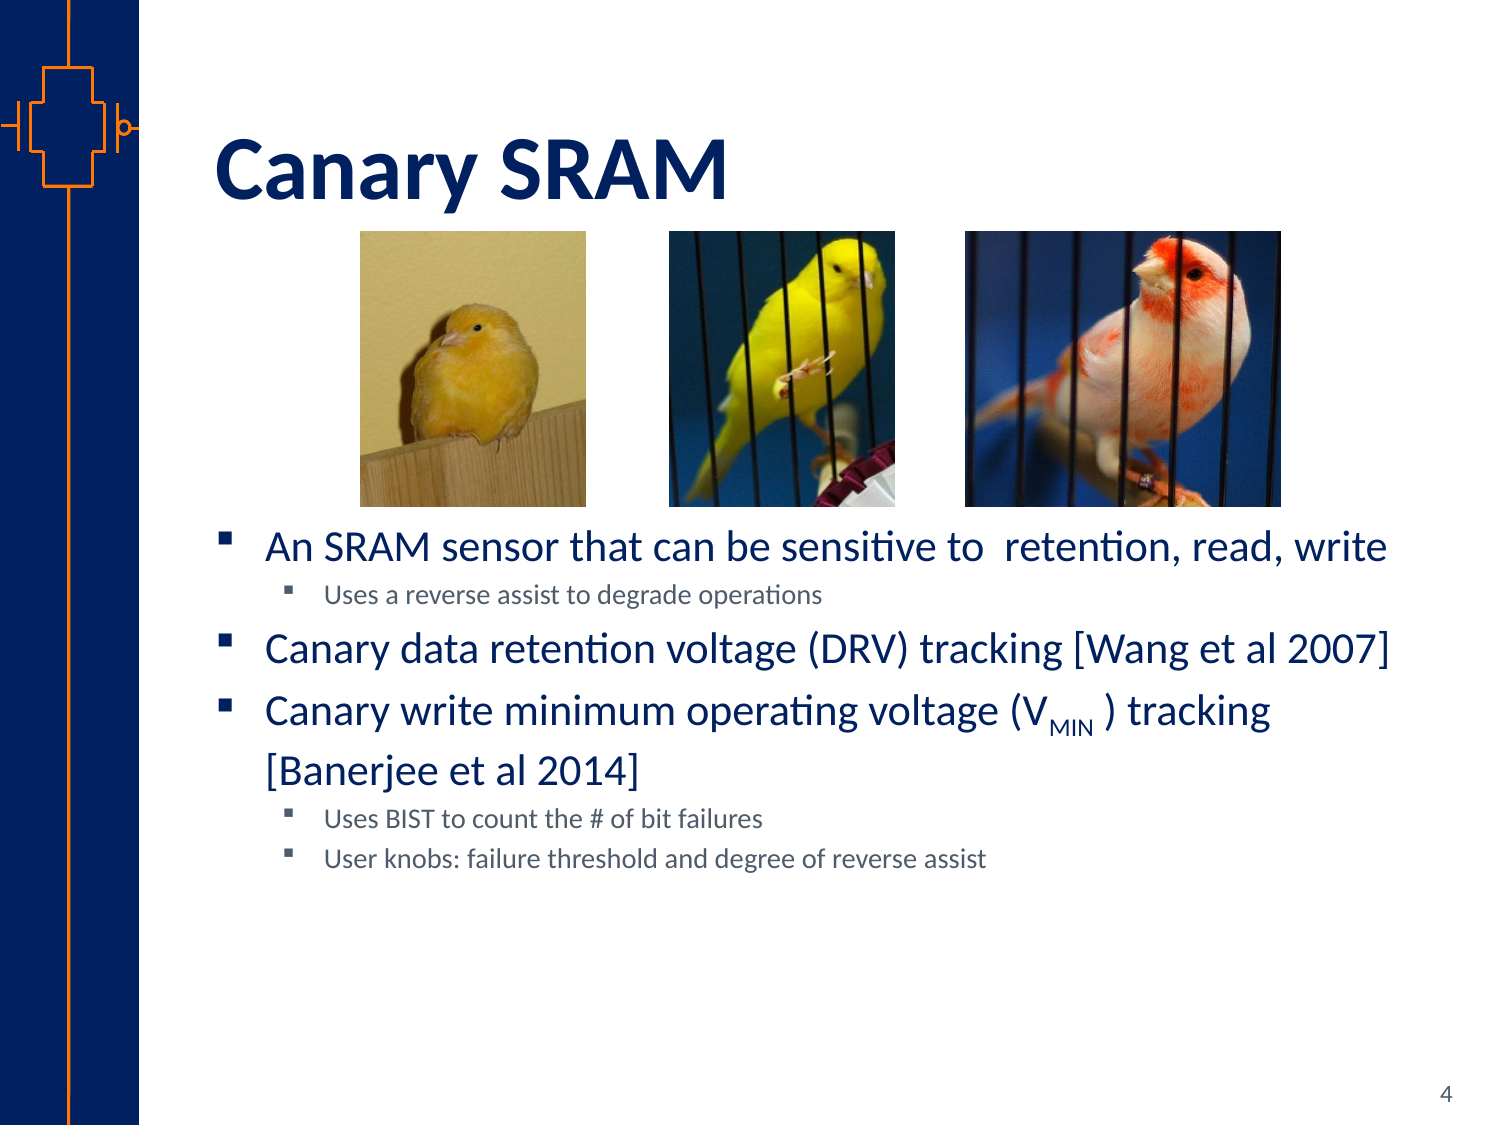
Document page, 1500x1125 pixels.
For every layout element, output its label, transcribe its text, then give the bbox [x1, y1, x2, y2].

picture [669, 231, 896, 508]
picture [964, 231, 1282, 508]
slide_number 4 [1425, 1062, 1488, 1123]
picture [360, 231, 586, 508]
title Canary SRAM [200, 37, 1388, 225]
list An SRAM sensor that can be sensitive to retention, read, write Uses a reverse assist to degrade operations Canary data retention voltage (DRV) tracking [Wang et al 2007] Canary write minimum operating voltage (VMIN ) tracking [Banerjee et al 2014] Uses BIST to count the # of bit failures User knobs: failure threshold and degree of reverse assist [200, 262, 1425, 988]
